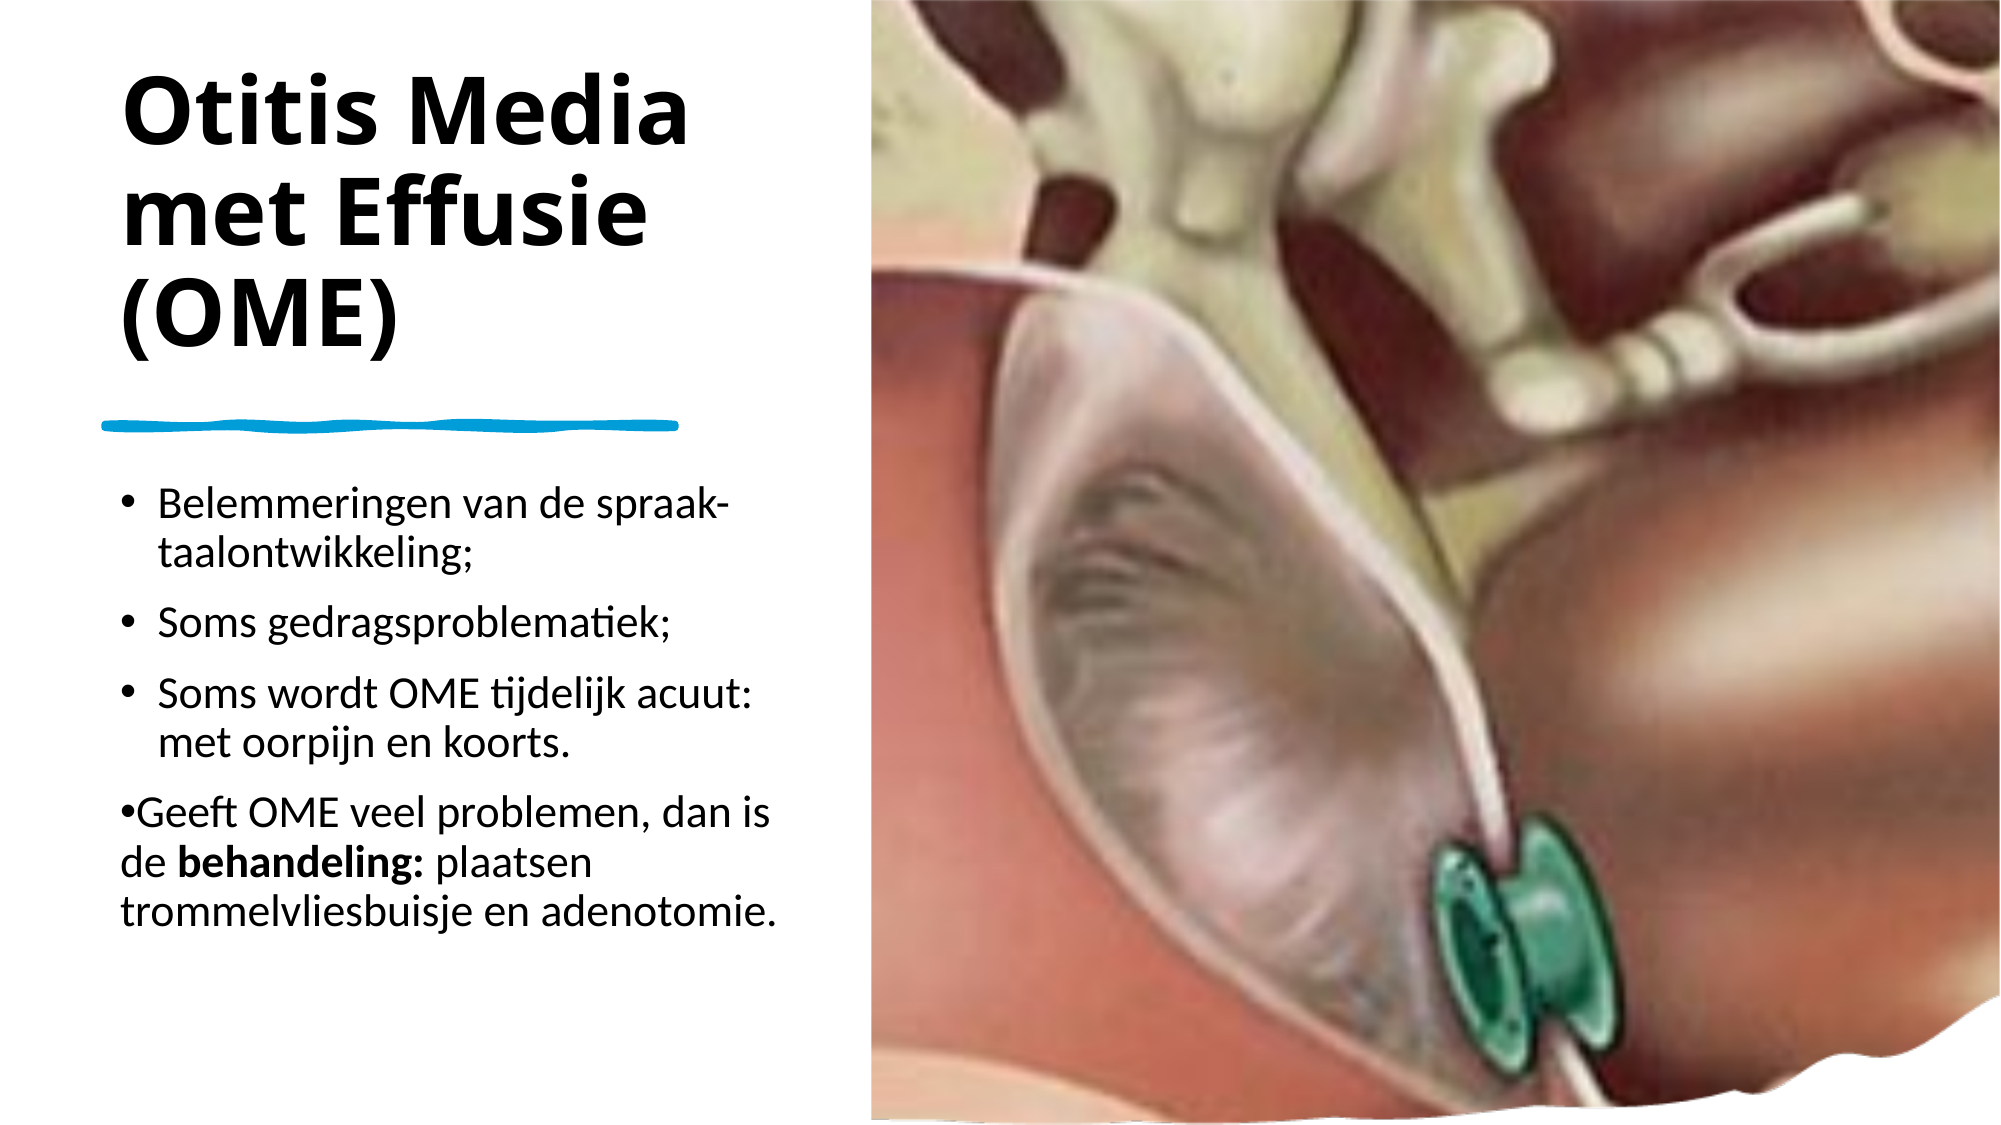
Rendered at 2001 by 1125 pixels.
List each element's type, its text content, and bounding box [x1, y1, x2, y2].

list Belemmeringen van de spraak-taalontwikkeling; Soms gedragsproblematiek; Soms wordt OME tijdelijk acuut: met oorpijn en koorts. Geeft OME veel problemen, dan is de behandeling: plaatsen trommelvliesbuisje en adenotomie. [105, 471, 802, 1016]
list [871, 0, 2000, 1125]
text_box [0, 0, 871, 1125]
title Otitis Media met Effusie (OME) [105, 53, 822, 375]
text_box [103, 421, 676, 431]
